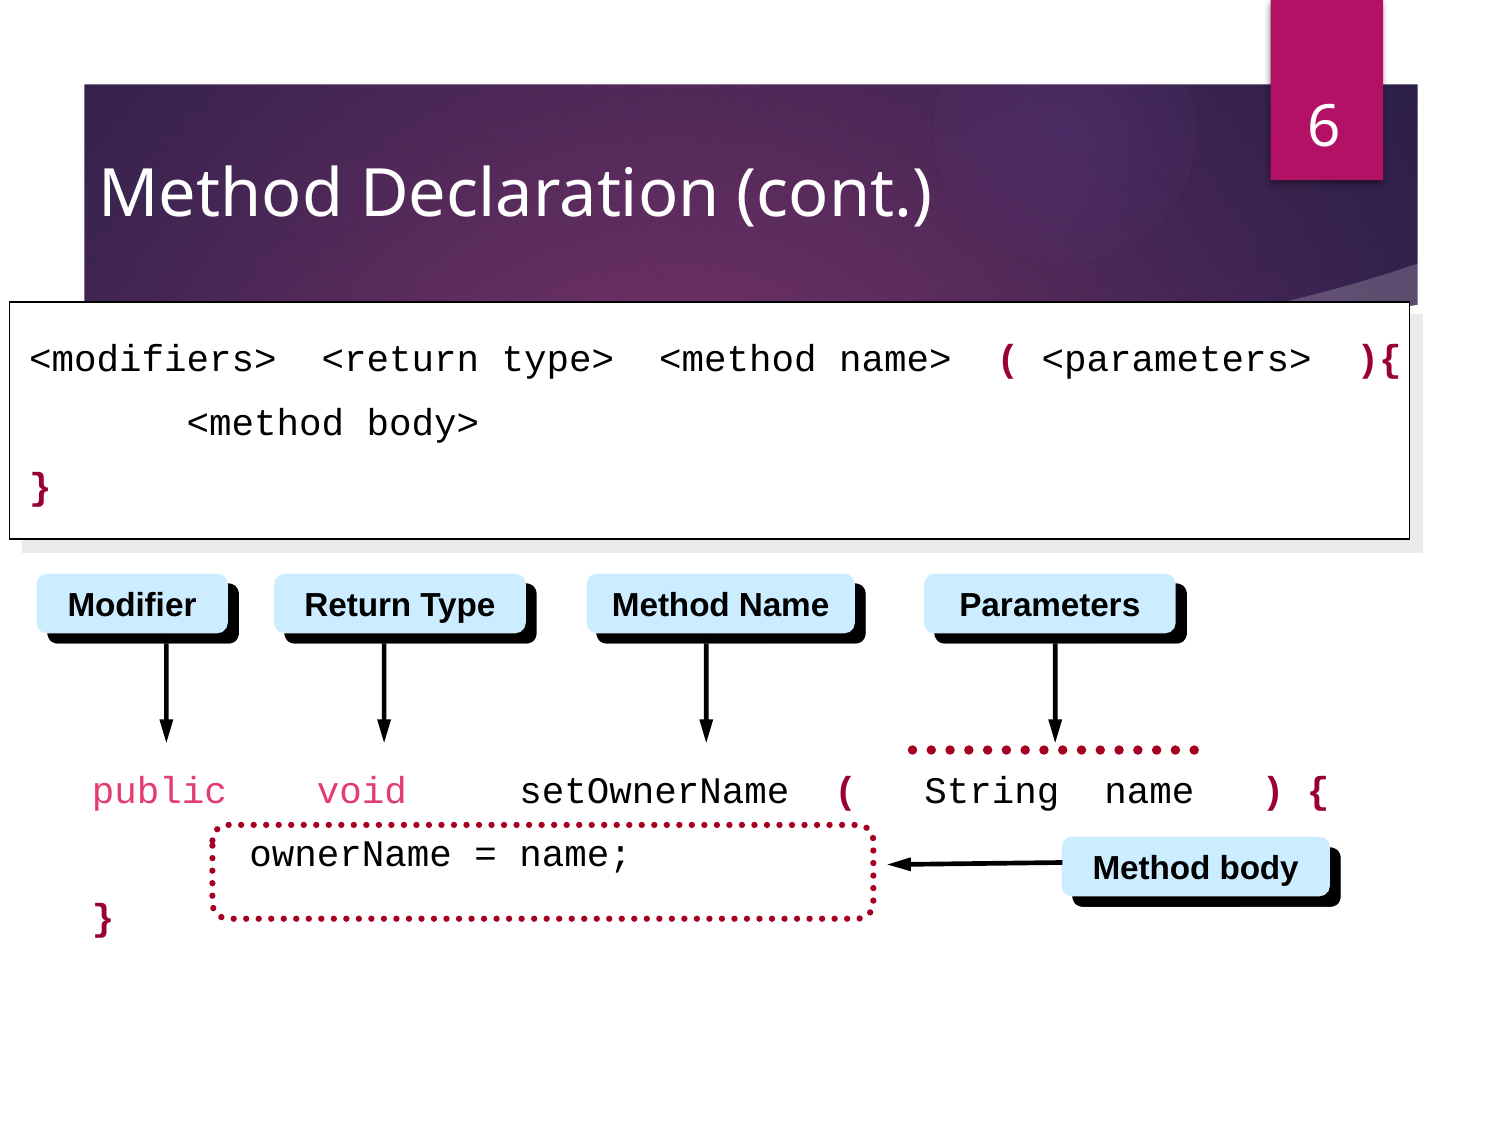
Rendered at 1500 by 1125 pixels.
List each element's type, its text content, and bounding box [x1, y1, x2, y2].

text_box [274, 574, 526, 743]
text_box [0, 301, 1417, 540]
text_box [37, 574, 228, 743]
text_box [587, 574, 855, 743]
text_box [924, 574, 1176, 743]
text_box [887, 858, 1063, 871]
text_box public void setOwnerName ( String name ) { ownerName = name; } [2, 758, 1500, 946]
title Method Declaration (cont.) [83, 115, 1359, 266]
text_box Method body [1062, 837, 1330, 896]
text_box [212, 824, 874, 919]
slide_number 6 [1259, 48, 1390, 175]
